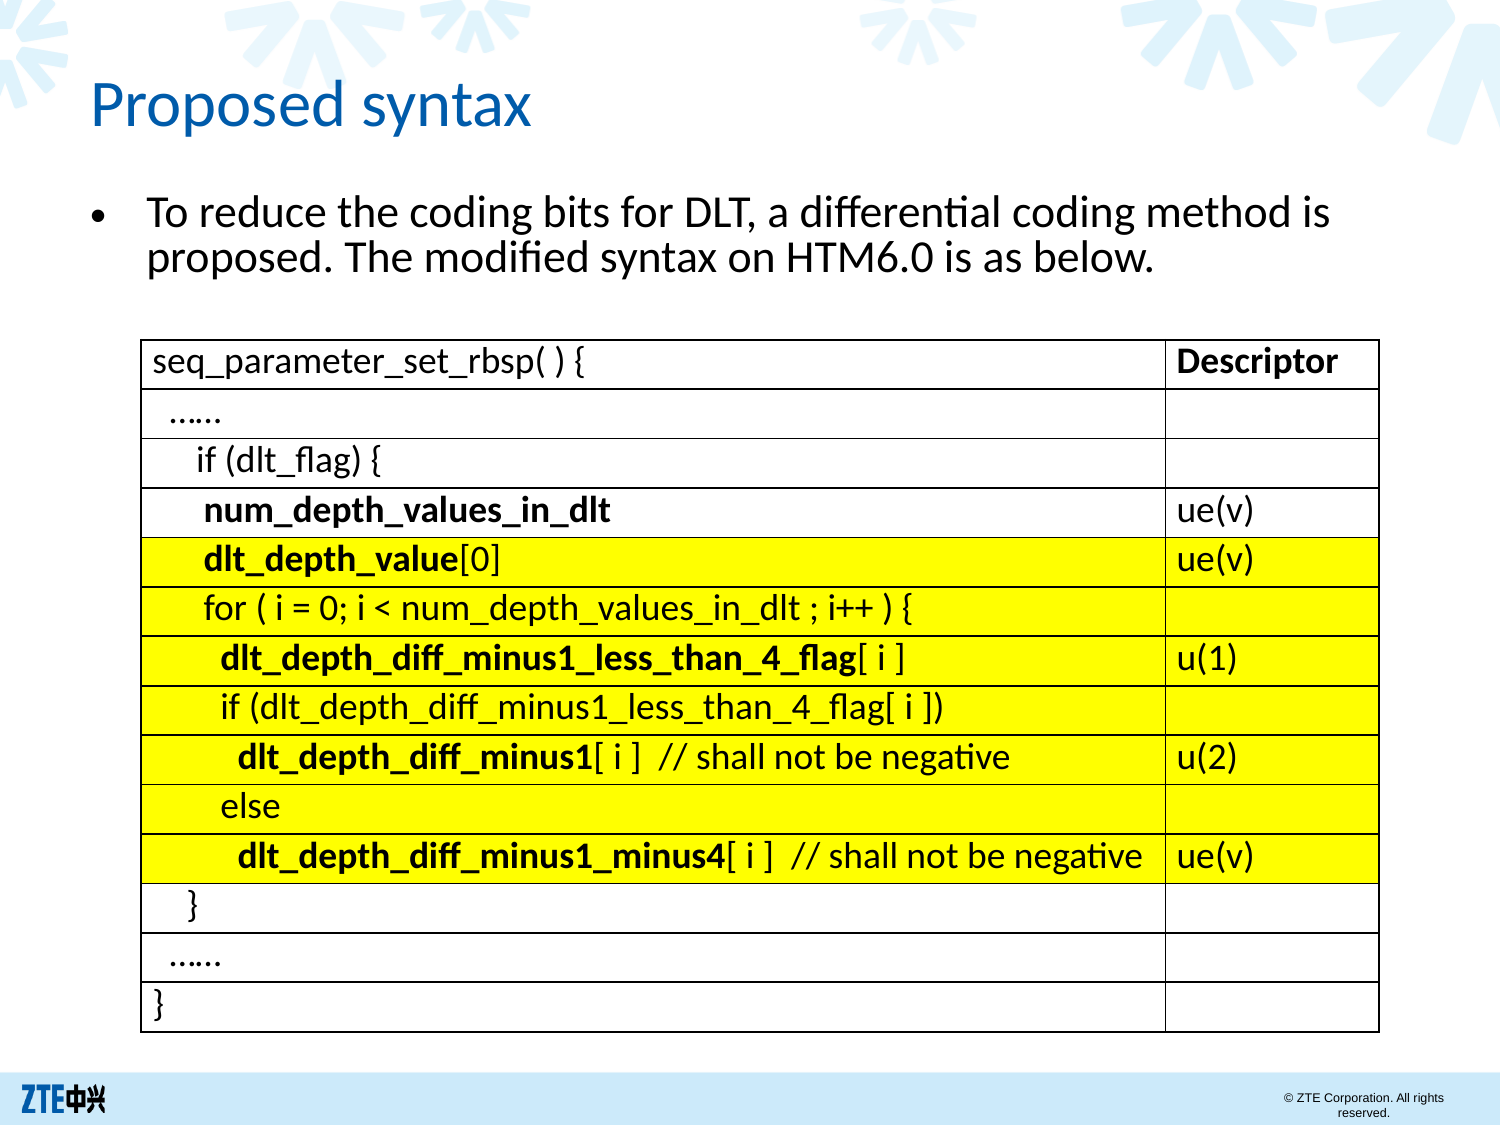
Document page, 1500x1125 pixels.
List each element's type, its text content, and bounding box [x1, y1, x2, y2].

table_cell if (dlt_flag) { [142, 439, 1165, 487]
table_cell else [142, 785, 1165, 833]
table_cell for ( i = 0; i < num_depth_values_in_dlt ; i++ ) { [142, 588, 1165, 635]
picture [0, 0, 1500, 1125]
table_cell u(1) [1166, 637, 1378, 685]
table_cell …… [142, 934, 1165, 981]
table_cell [1166, 588, 1378, 635]
list To reduce the coding bits for DLT, a differential coding method is proposed. The modified syntax on HTM6.0 is as below. [75, 185, 1425, 928]
table_cell dlt_depth_value[0] [142, 538, 1165, 586]
table_cell [1166, 934, 1378, 981]
table_cell num_depth_values_in_dlt [142, 489, 1165, 537]
table_cell [1166, 983, 1378, 1031]
table_cell } [142, 884, 1165, 932]
table_cell dlt_depth_diff_minus1_less_than_4_flag[ i ] [142, 637, 1165, 685]
table_cell } [142, 983, 1165, 1031]
table_header Descriptor [1166, 341, 1378, 388]
table_header seq_parameter_set_rbsp( ) { [142, 341, 1165, 388]
table_cell u(2) [1166, 736, 1378, 784]
table_cell [1166, 687, 1378, 734]
table_cell dlt_depth_diff_minus1_minus4[ i ] // shall not be negative [142, 835, 1165, 883]
table_cell dlt_depth_diff_minus1[ i ] // shall not be negative [142, 736, 1165, 784]
table_cell [1166, 785, 1378, 833]
table_cell ue(v) [1166, 489, 1378, 537]
table_cell [1166, 439, 1378, 487]
table_cell [1166, 390, 1378, 438]
table_cell if (dlt_depth_diff_minus1_less_than_4_flag[ i ]) [142, 687, 1165, 734]
table_cell ue(v) [1166, 835, 1378, 883]
table_cell …… [142, 390, 1165, 438]
title Proposed syntax [75, 25, 1425, 175]
table_cell [1166, 884, 1378, 932]
table_cell ue(v) [1166, 538, 1378, 586]
